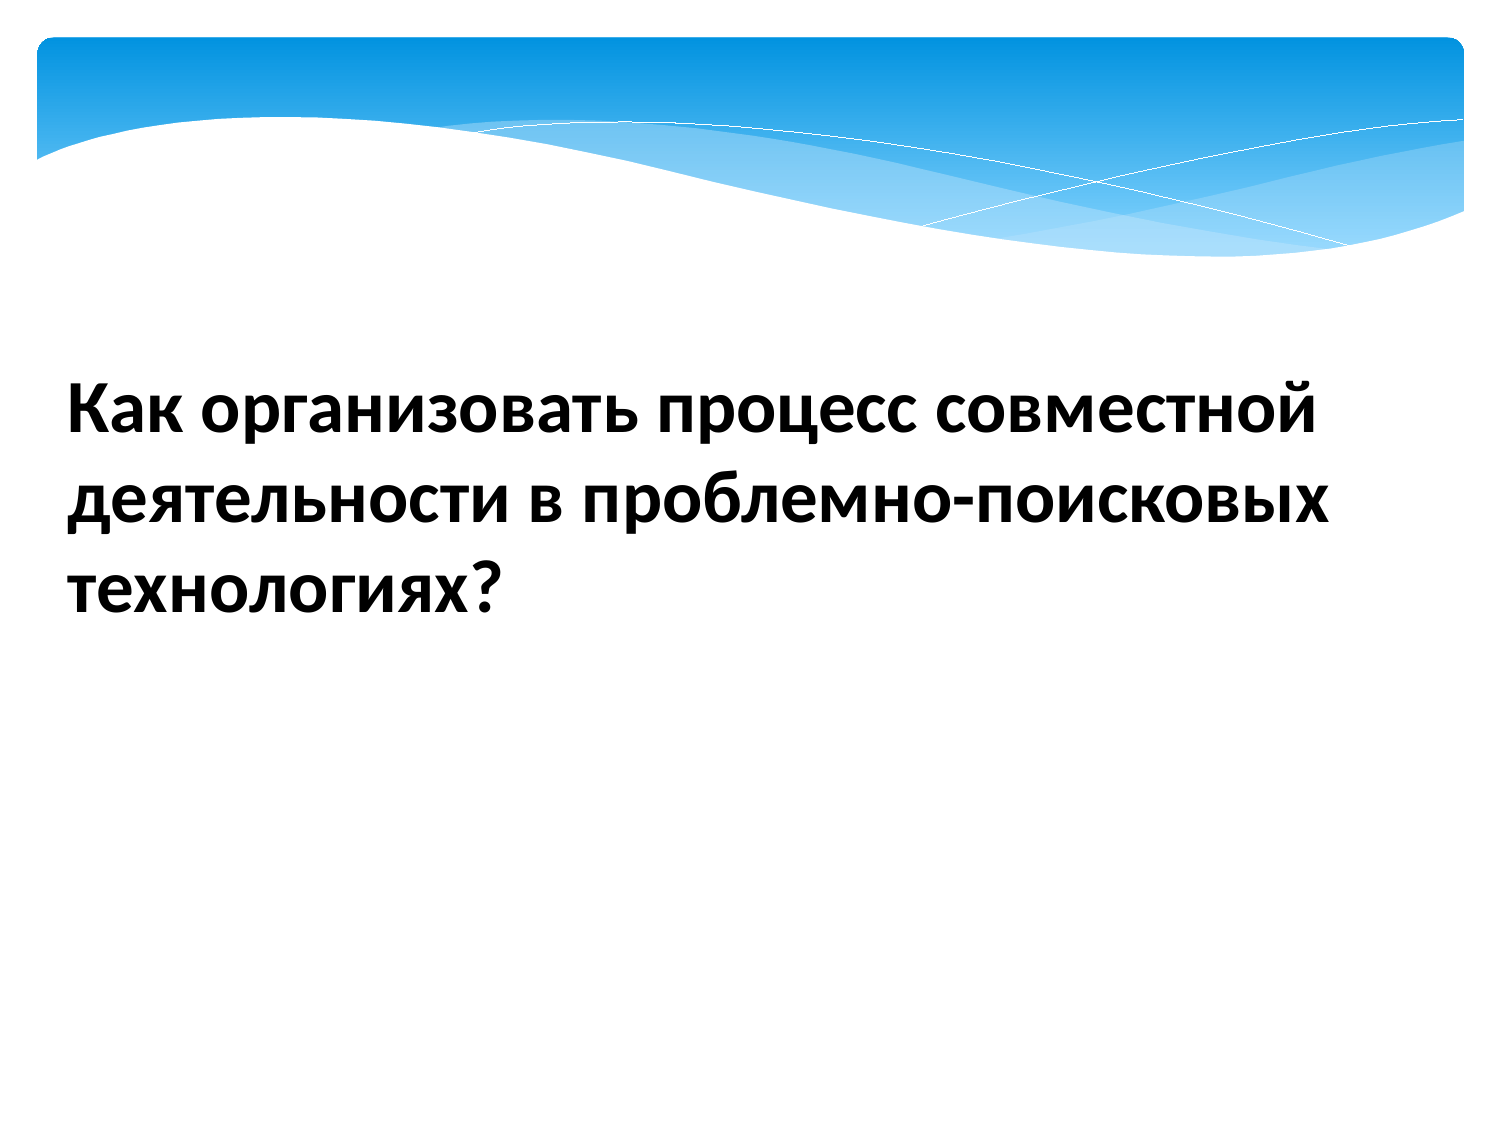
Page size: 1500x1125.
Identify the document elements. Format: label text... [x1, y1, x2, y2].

text_box Как организовать процесс совместной деятельности в проблемно-поисковых технологиях? [53, 349, 1459, 635]
